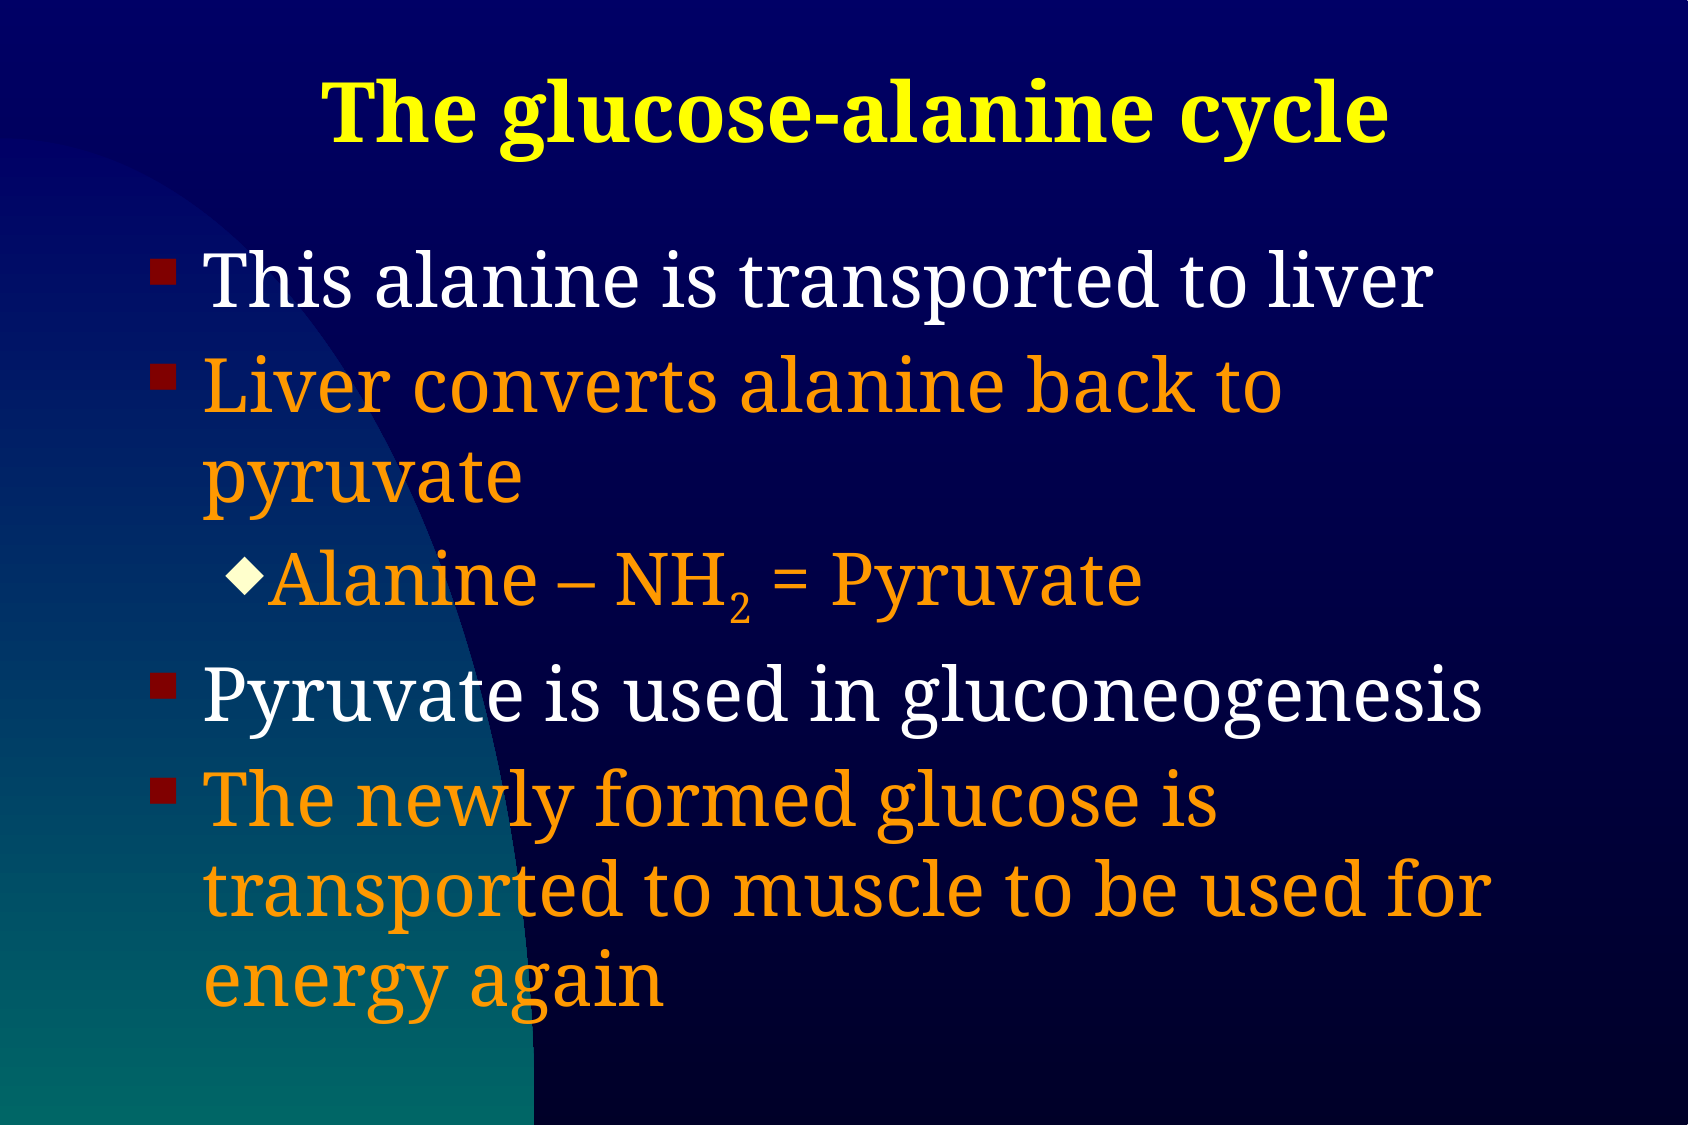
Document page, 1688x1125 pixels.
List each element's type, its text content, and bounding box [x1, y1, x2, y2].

title The glucose-alanine cycle [181, 75, 1532, 168]
list This alanine is transported to liver Liver converts alanine back to pyruvate Alanine – NH2 = Pyruvate Pyruvate is used in gluconeogenesis The newly formed glucose is transported to muscle to be used for energy again [131, 224, 1569, 1013]
